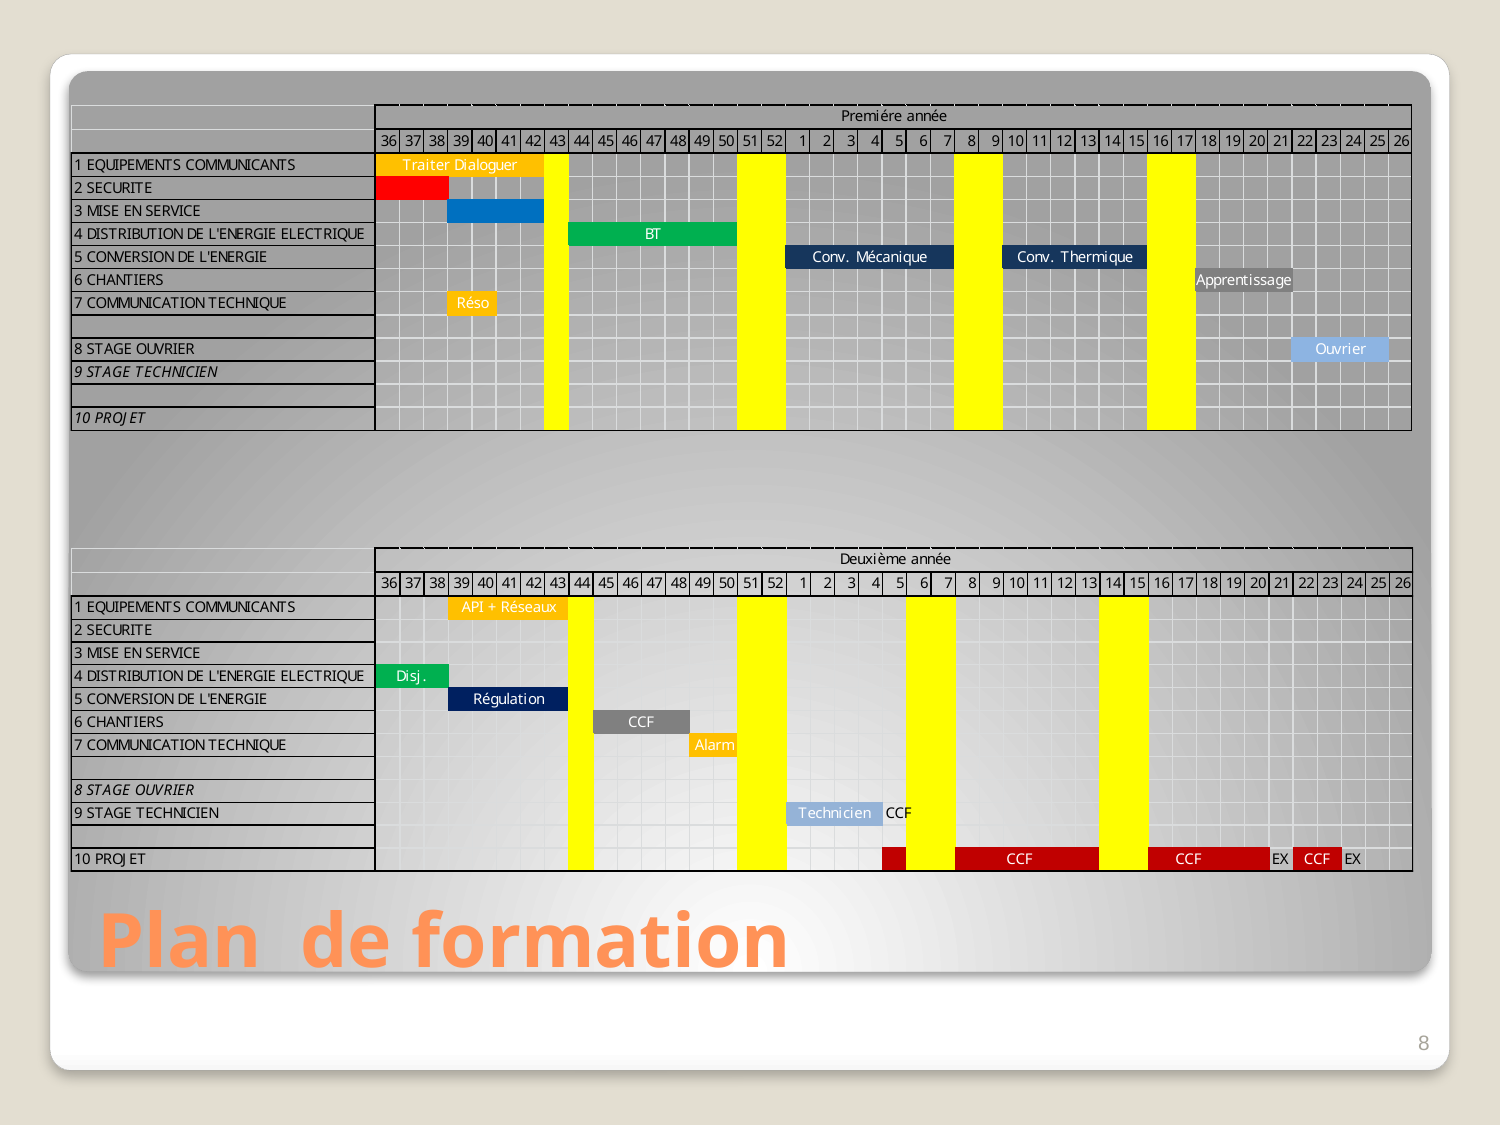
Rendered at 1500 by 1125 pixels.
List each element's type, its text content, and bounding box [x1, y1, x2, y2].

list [70, 104, 1414, 433]
title Plan de formation [82, 817, 1425, 990]
slide_number 8 [1369, 1002, 1445, 1063]
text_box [70, 547, 1415, 873]
